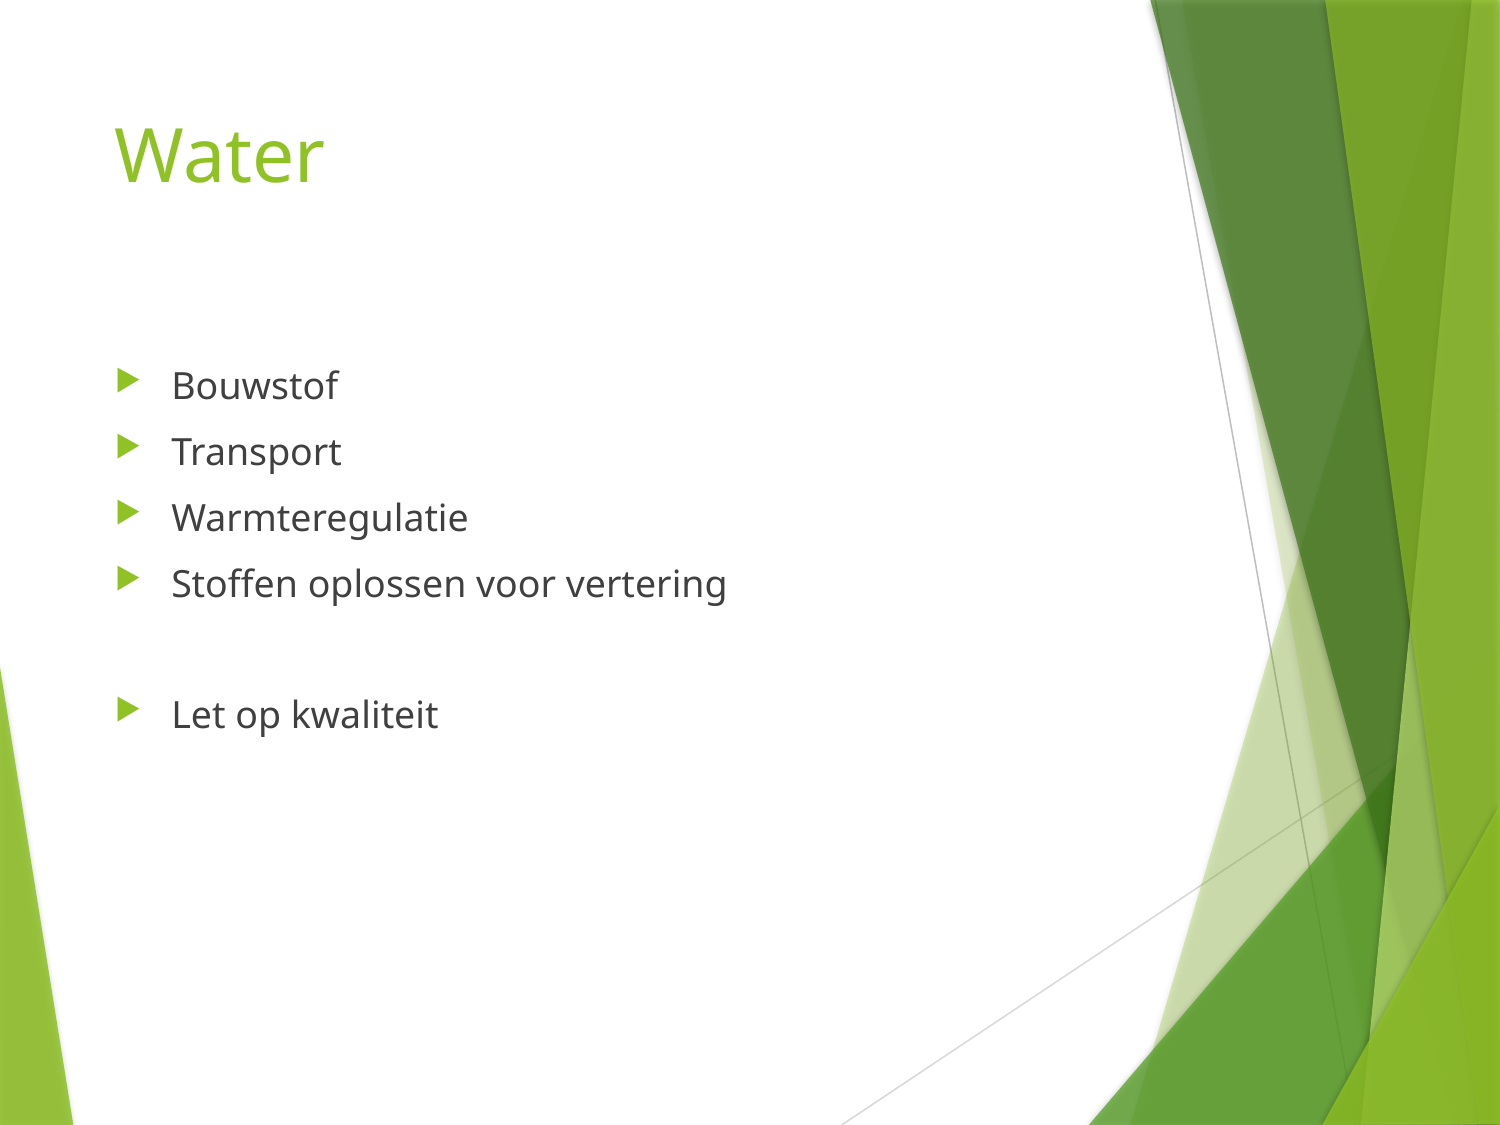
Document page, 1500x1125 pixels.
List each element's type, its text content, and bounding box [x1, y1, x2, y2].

list Bouwstof Transport Warmteregulatie Stoffen oplossen voor vertering Let op kwaliteit [99, 354, 1142, 992]
title Water [99, 99, 1142, 317]
